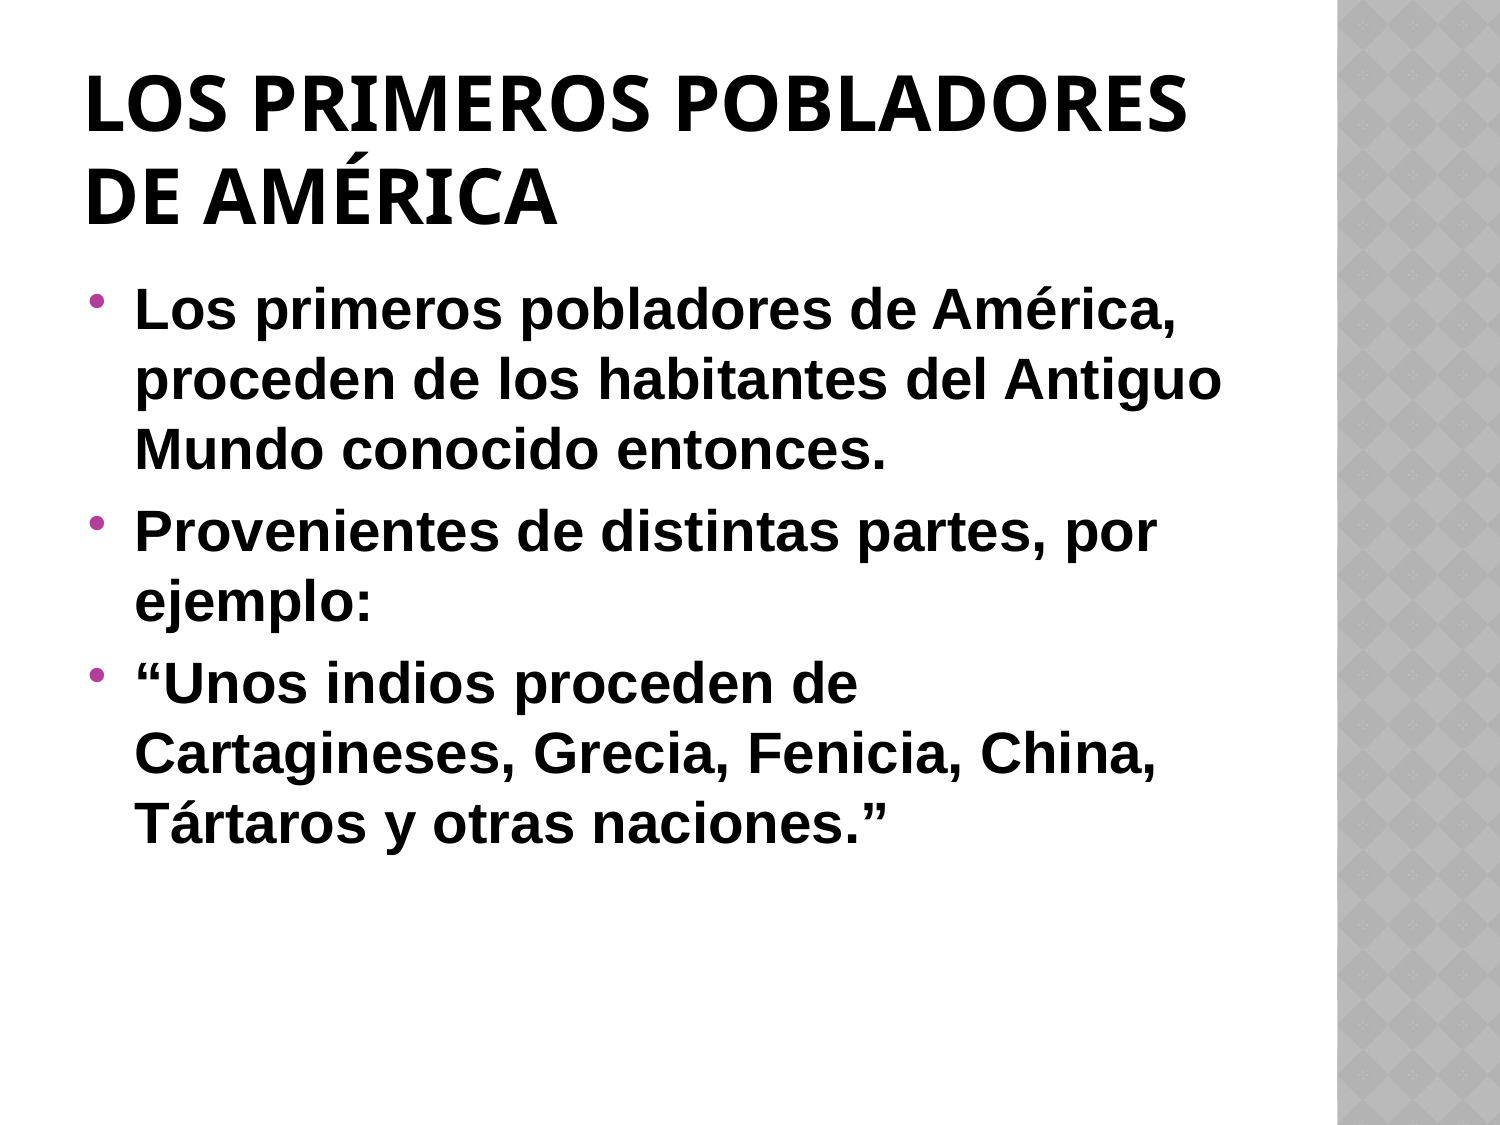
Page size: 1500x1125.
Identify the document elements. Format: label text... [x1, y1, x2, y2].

title Los primeros pobladores de América [75, 52, 1263, 240]
list Los primeros pobladores de América, proceden de los habitantes del Antiguo Mundo conocido entonces. Provenientes de distintas partes, por ejemplo: “Unos indios proceden de Cartagineses, Grecia, Fenicia, China, Tártaros y otras naciones.” [75, 264, 1263, 1059]
